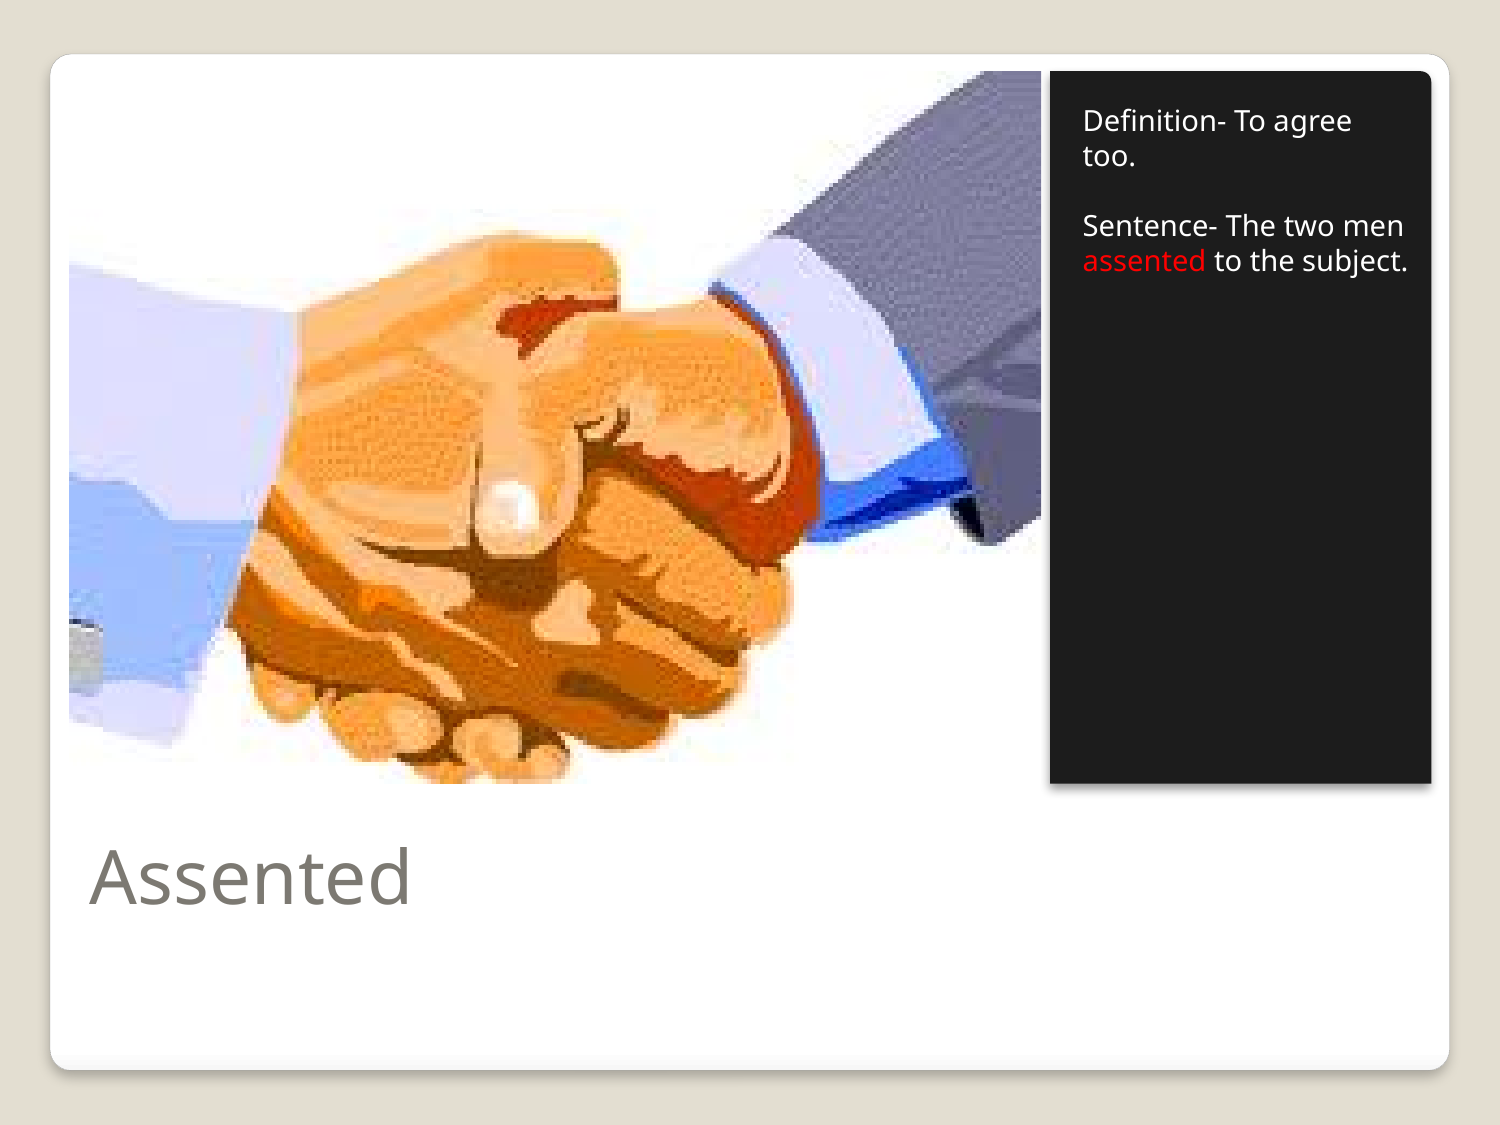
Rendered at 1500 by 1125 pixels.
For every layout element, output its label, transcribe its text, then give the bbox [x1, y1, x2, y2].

title Assented [75, 822, 1425, 995]
picture [68, 71, 1042, 785]
list Definition- To agree too. Sentence- The two men assented to the subject. [1060, 87, 1428, 779]
